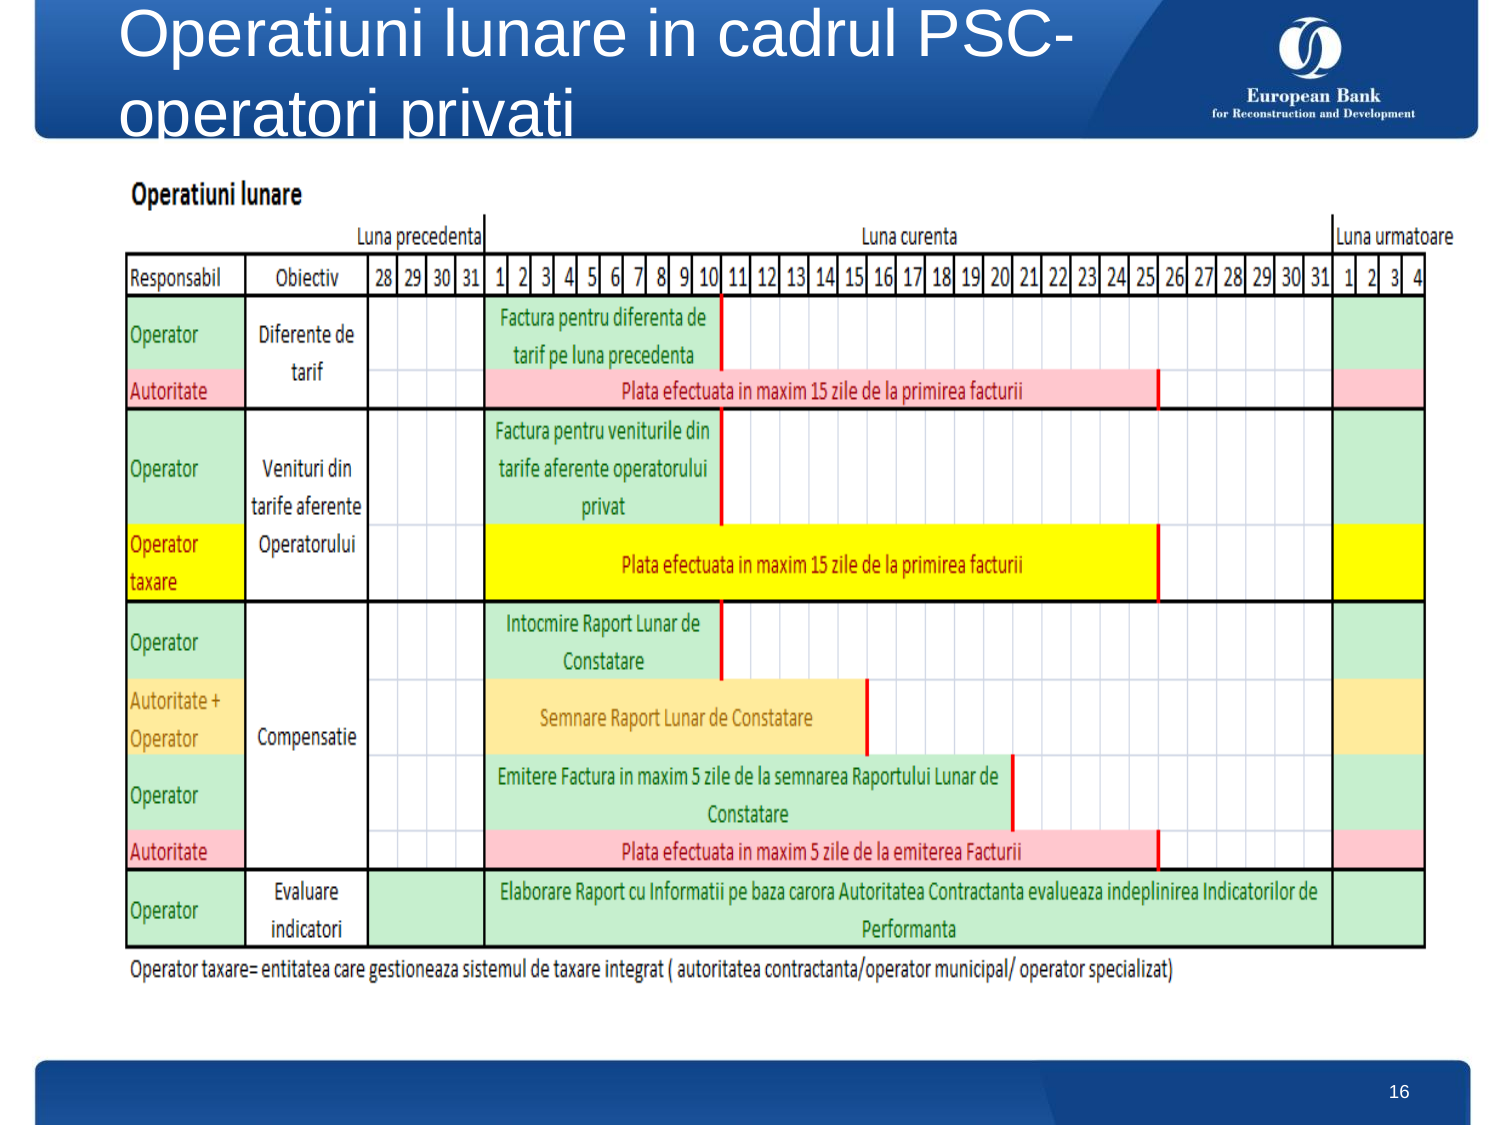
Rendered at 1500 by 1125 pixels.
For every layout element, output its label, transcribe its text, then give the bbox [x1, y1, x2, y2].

picture [0, 0, 1500, 1125]
title Operatiuni lunare in cadrul PSC-operatori privati [118, 0, 1158, 176]
slide_number 16 [1074, 1061, 1425, 1122]
